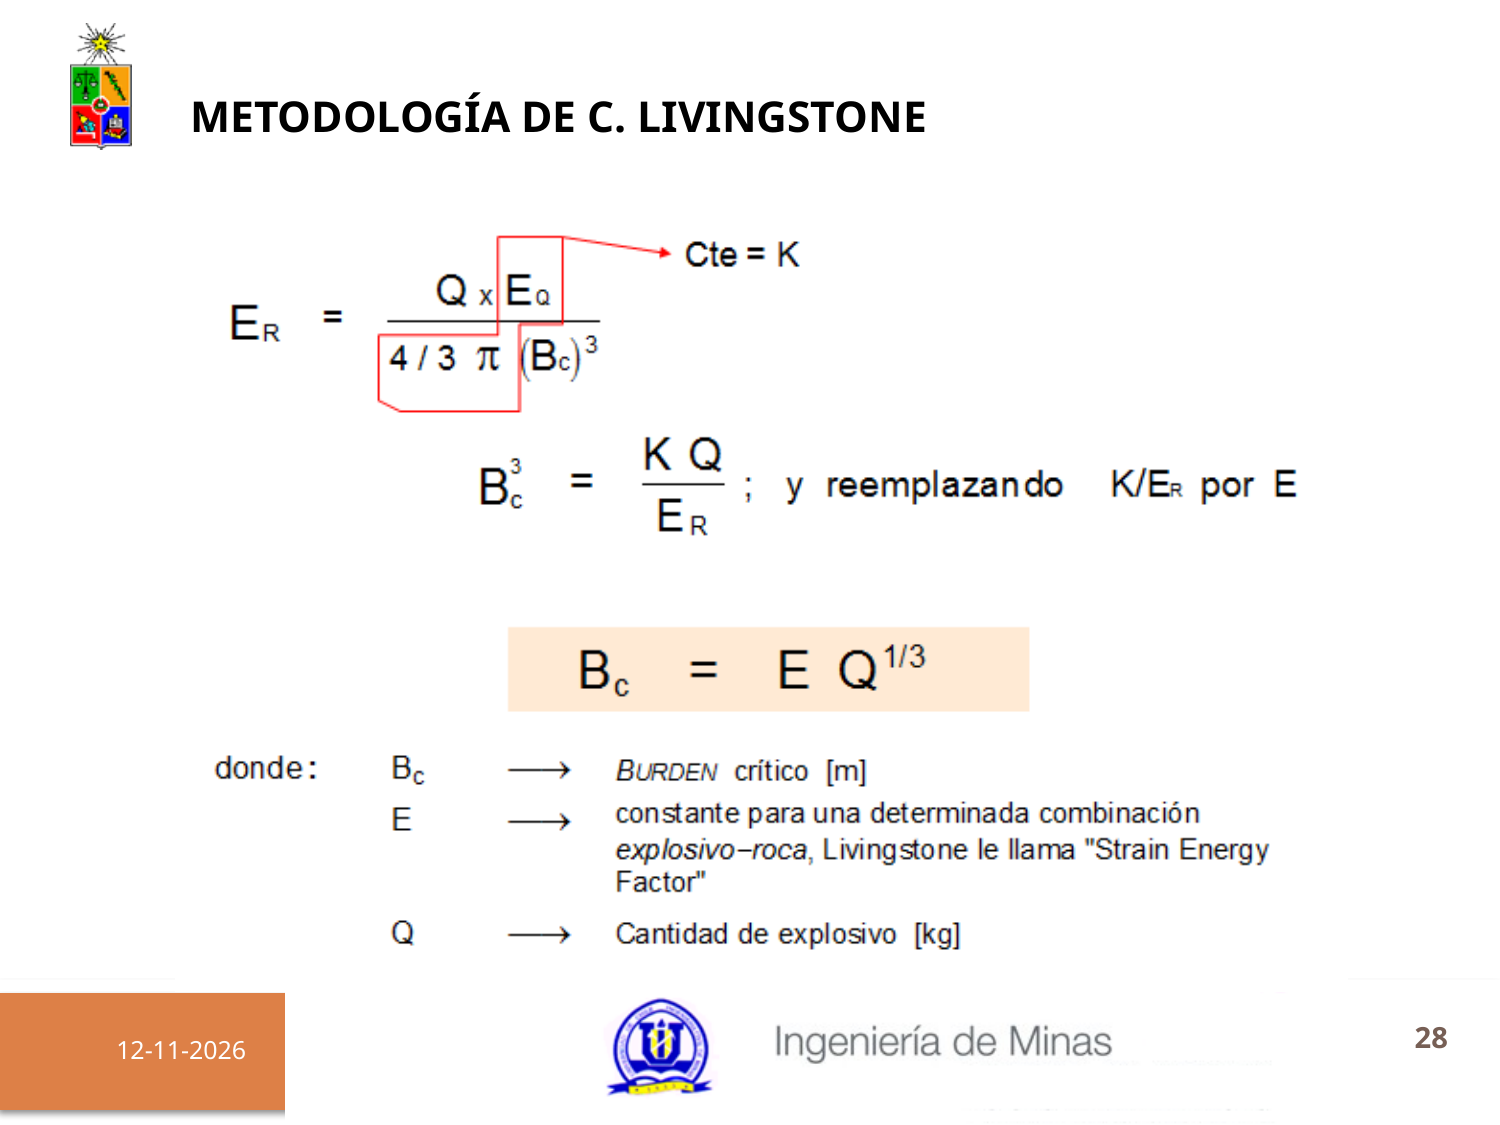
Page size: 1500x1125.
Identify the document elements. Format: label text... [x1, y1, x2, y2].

picture [69, 23, 132, 151]
picture [175, 175, 1500, 1125]
text_box Metodología de c. livingstone [175, 81, 1266, 148]
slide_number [12, 995, 279, 1108]
